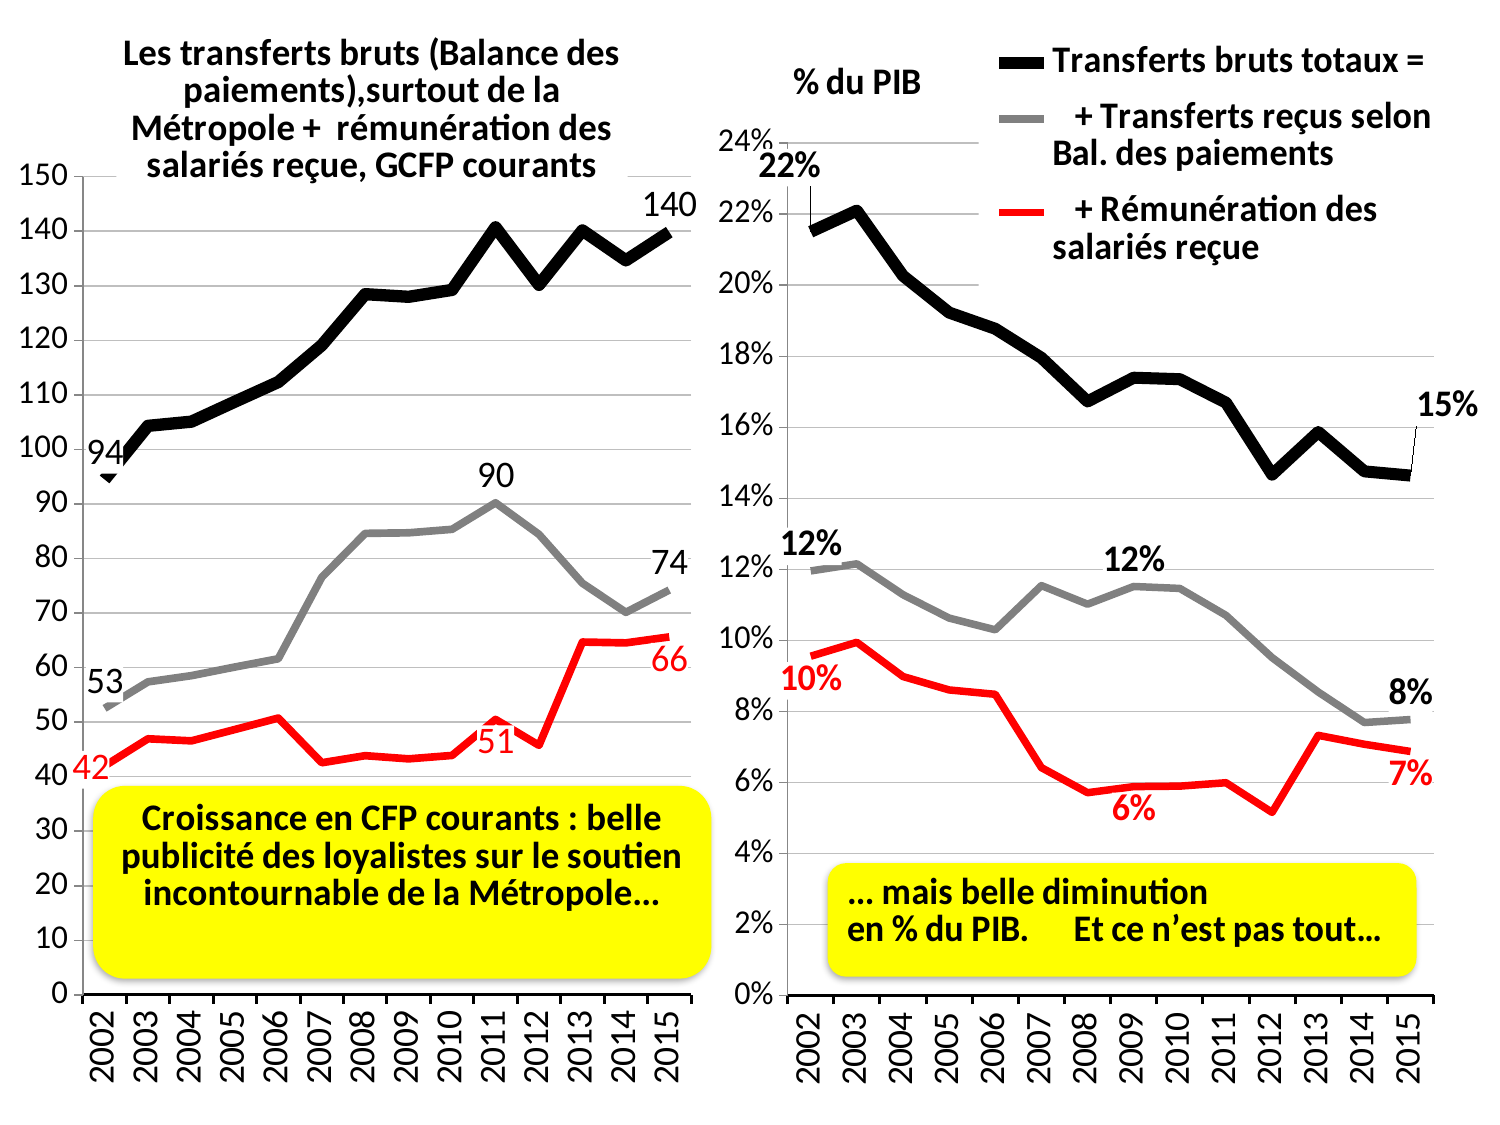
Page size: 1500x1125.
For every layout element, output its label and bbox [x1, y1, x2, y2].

chart [17, 23, 1479, 1107]
